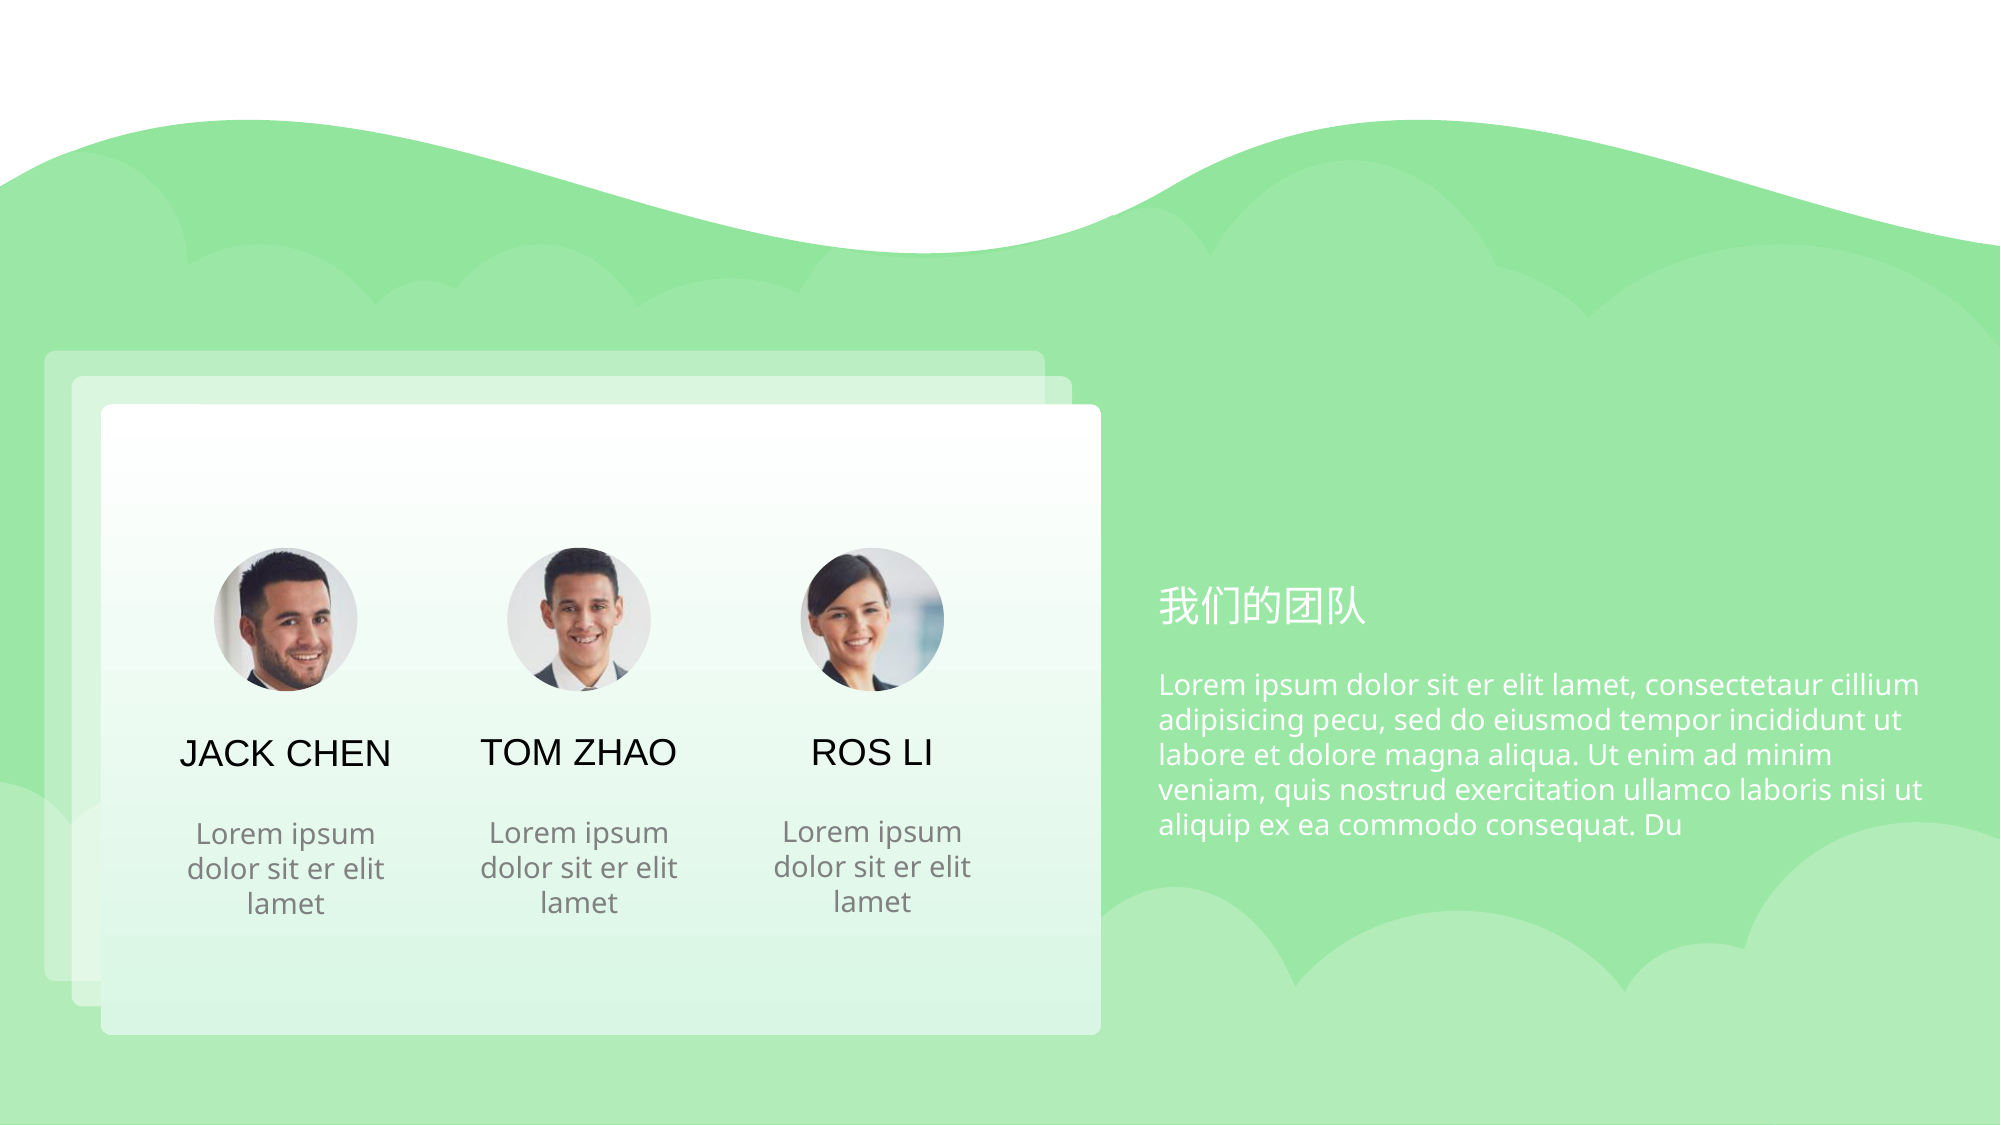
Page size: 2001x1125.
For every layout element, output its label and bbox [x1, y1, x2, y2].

picture [214, 547, 358, 692]
picture [800, 547, 945, 692]
text_box [44, 350, 1102, 1035]
text_box [0, 0, 2000, 1125]
picture [507, 547, 651, 692]
